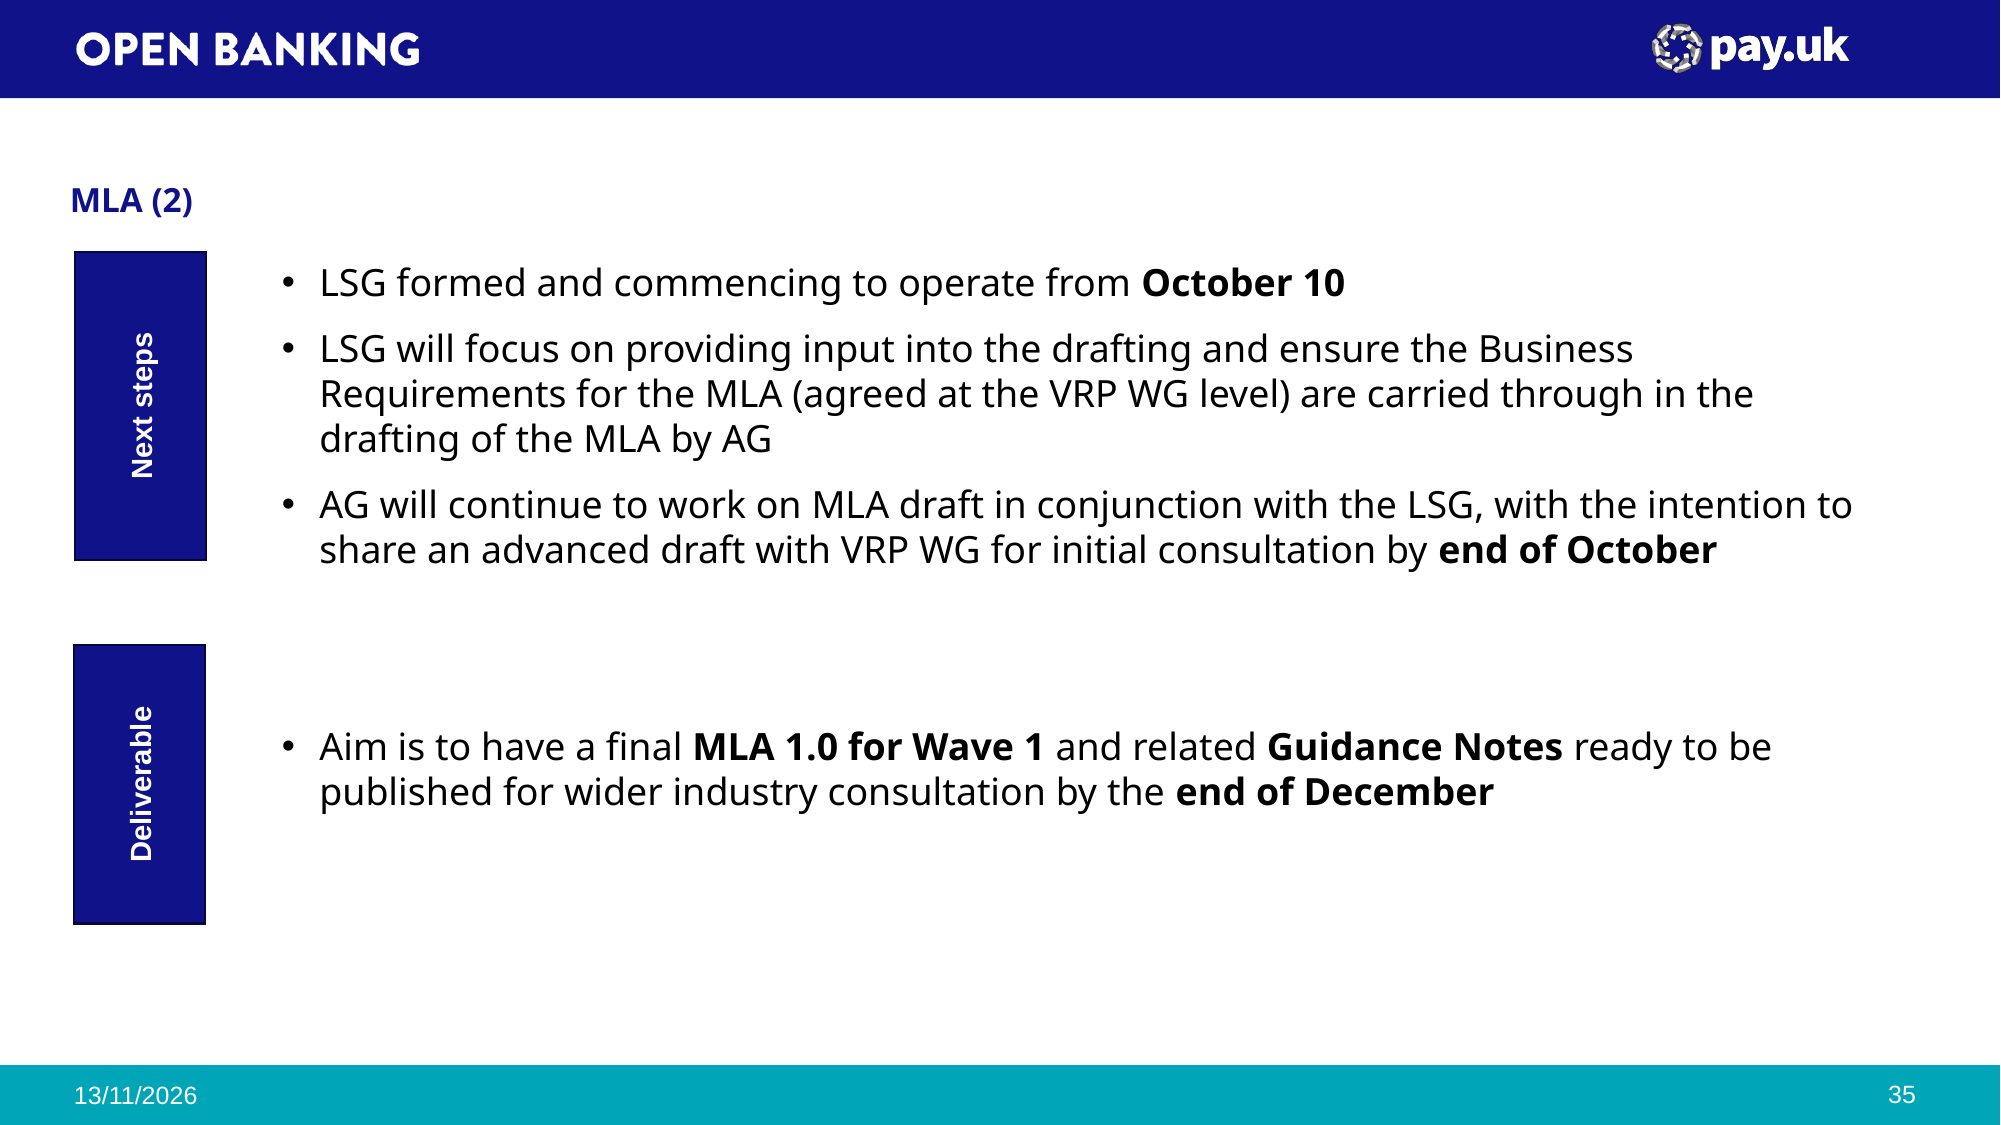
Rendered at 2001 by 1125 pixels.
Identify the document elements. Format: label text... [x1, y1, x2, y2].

picture [43, 0, 452, 99]
text_box Next steps [74, 251, 207, 561]
footer [662, 1064, 1338, 1124]
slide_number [59, 1065, 509, 1125]
text_box Deliverable [73, 644, 206, 925]
picture [1644, 12, 1856, 78]
list LSG formed and commencing to operate from October 10 LSG will focus on providing input into the drafting and ensure the Business Requirements for the MLA (agreed at the VRP WG level) are carried through in the drafting of the MLA by AG AG will continue to work on MLA draft in conjunction with the LSG, with the intention to share an advanced draft with VRP WG for initial consultation by end of October Aim is to have a final MLA 1.0 for Wave 1 and related Guidance Notes ready to be published for wider industry consultation by the end of December [266, 251, 1888, 924]
slide_number 35 [1412, 1064, 1932, 1124]
title MLA (2) [54, 176, 291, 453]
